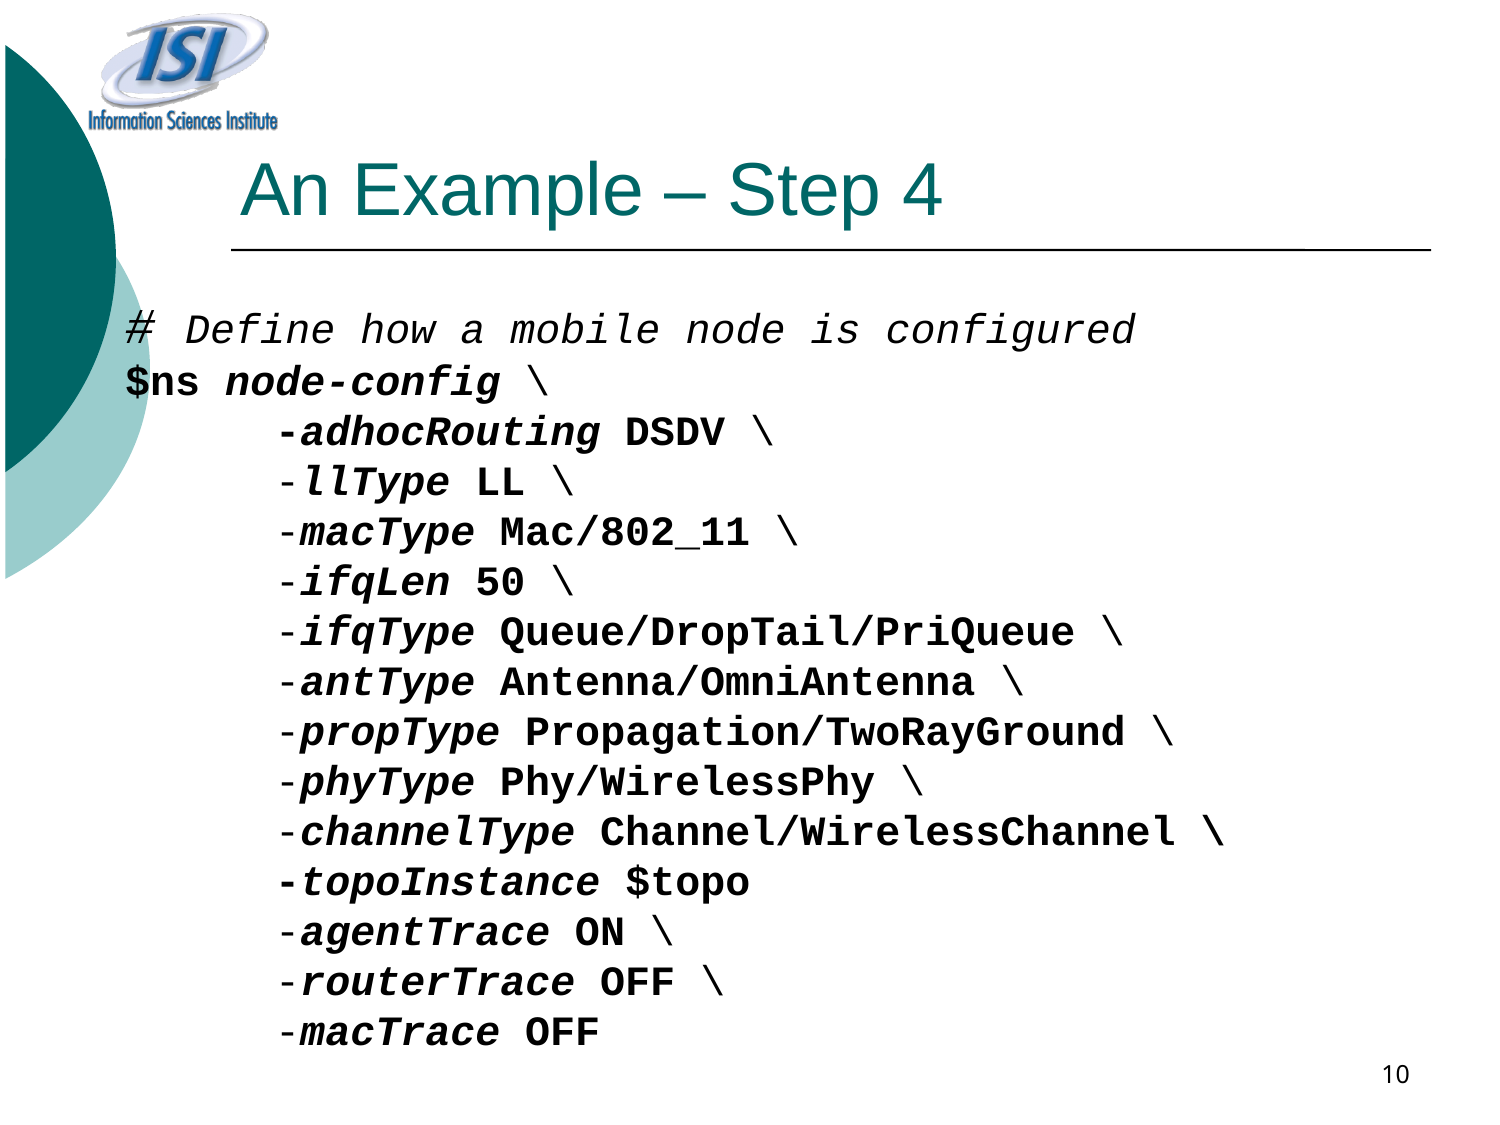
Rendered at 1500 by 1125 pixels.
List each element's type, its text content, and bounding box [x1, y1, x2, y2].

title An Example – Step 4 [224, 49, 1425, 238]
text_box # Define how a mobile node is configured $ns node-config \ -adhocRouting DSDV \ -llType LL \ -macType Mac/802_11 \ -ifqLen 50 \ -ifqType Queue/DropTail/PriQueue \ -antType Antenna/OmniAntenna \ -propType Propagation/TwoRayGround \ -phyType Phy/WirelessPhy \ -channelType Channel/WirelessChannel \ -topoInstance $topo -agentTrace ON \ -routerTrace OFF \ -macTrace OFF [110, 286, 1474, 1062]
slide_number 10 [1074, 1062, 1426, 1101]
picture [50, 0, 314, 135]
